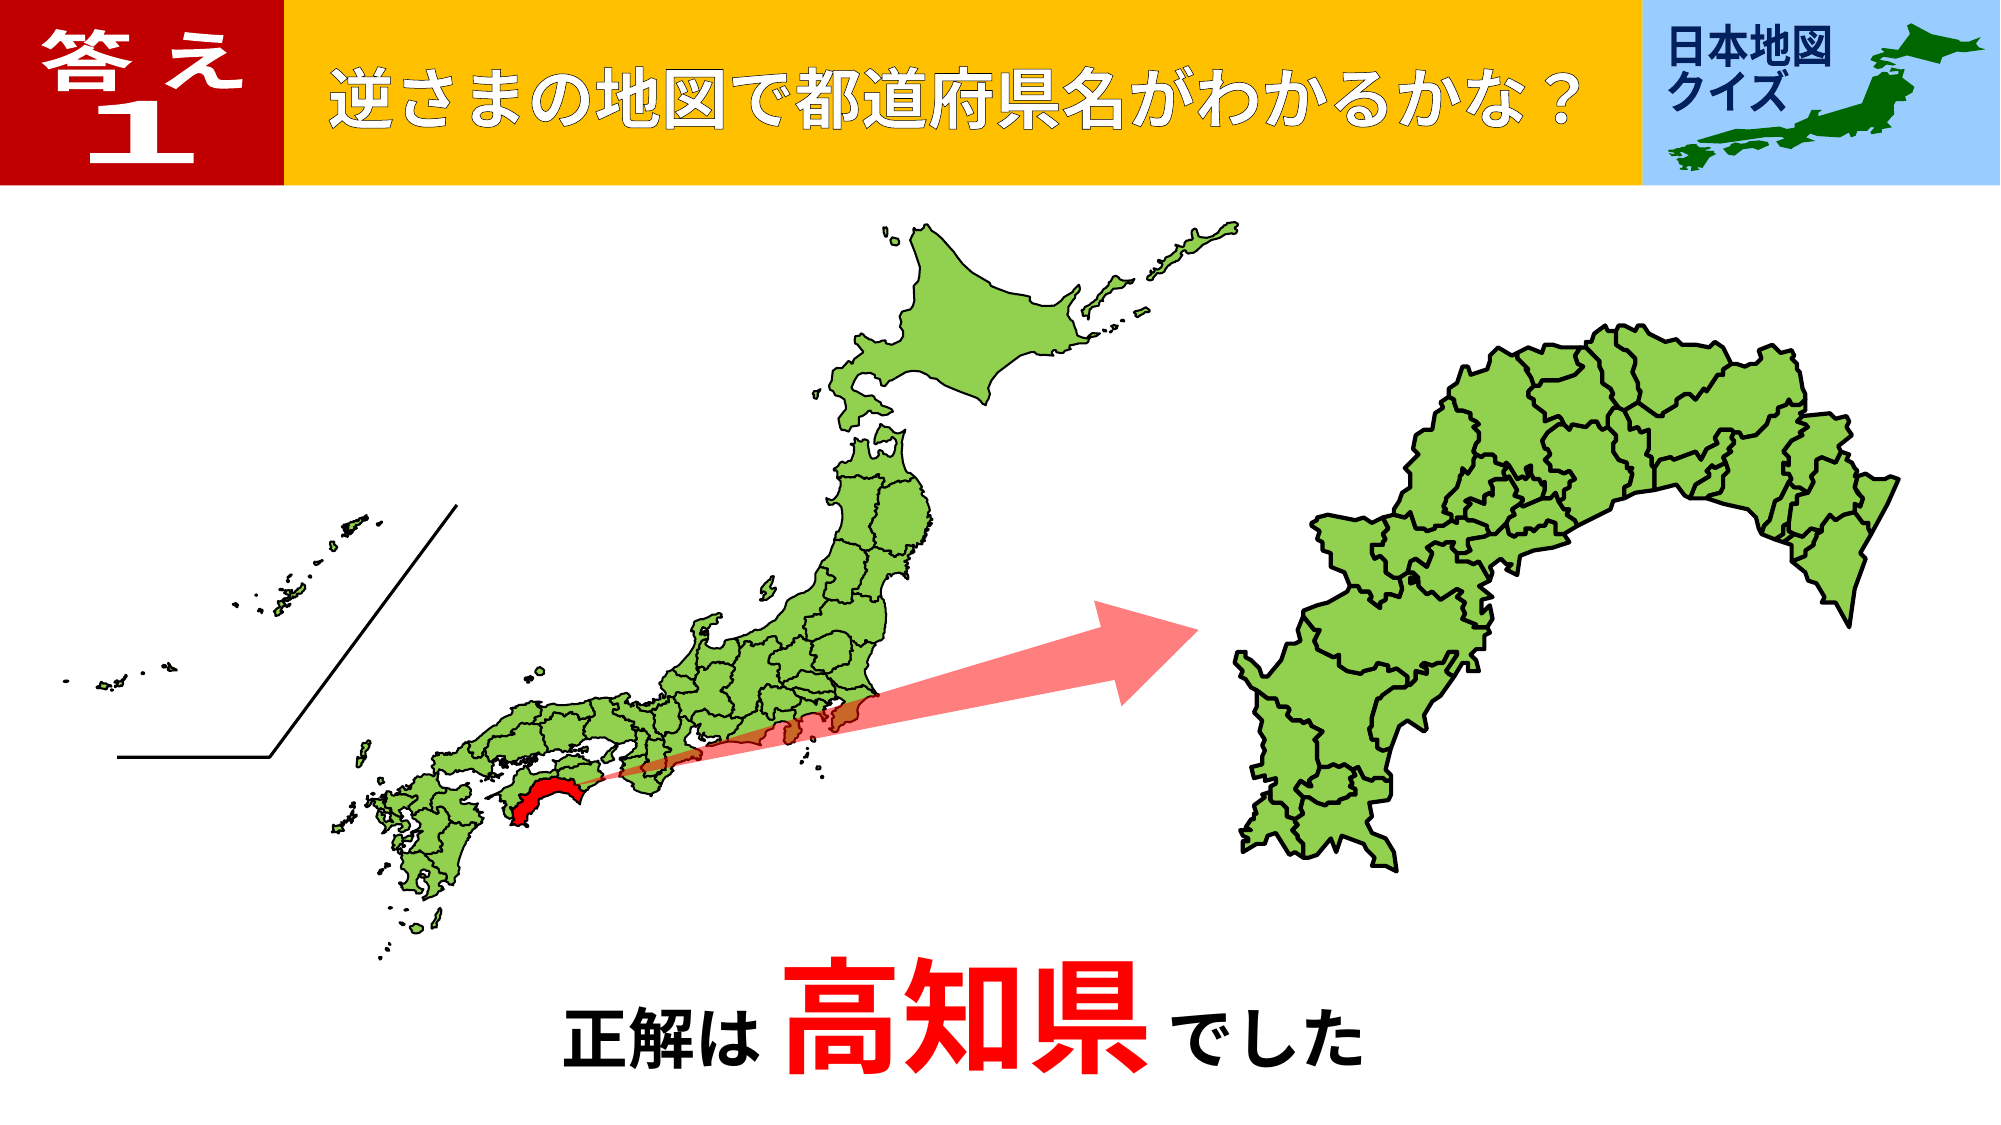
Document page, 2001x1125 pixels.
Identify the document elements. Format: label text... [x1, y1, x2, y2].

text_box 正解は 高知県 でした [546, 931, 1383, 1097]
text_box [63, 221, 1239, 960]
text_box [1234, 325, 1899, 872]
